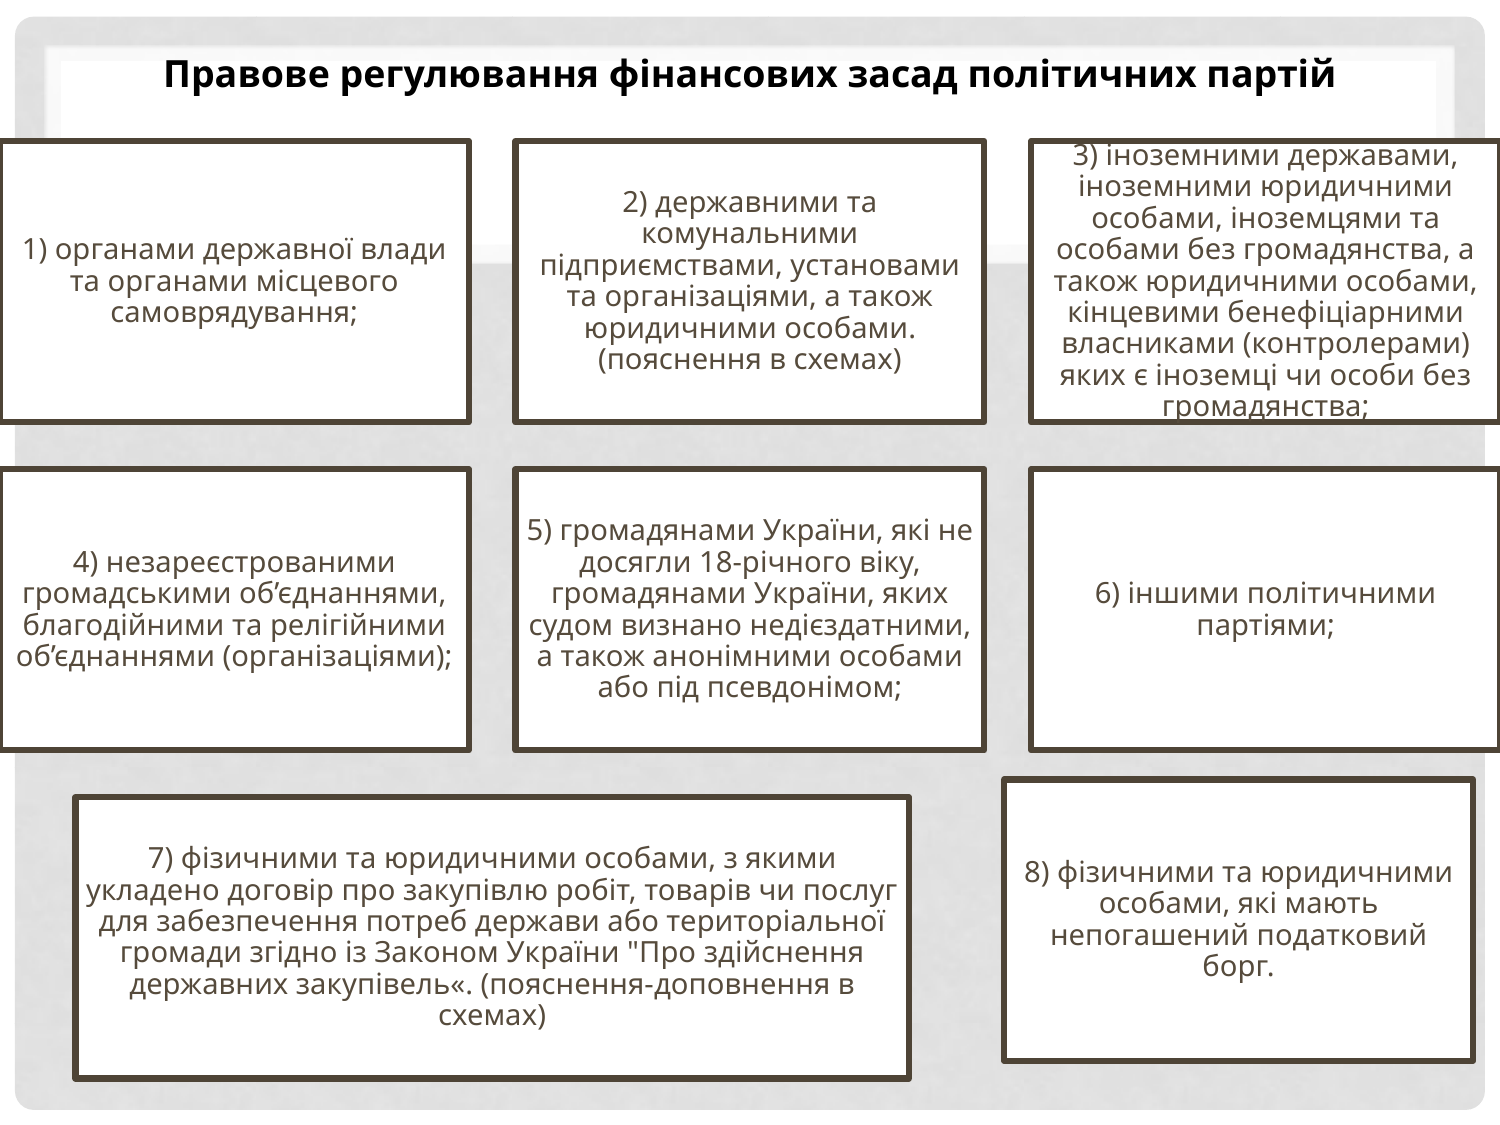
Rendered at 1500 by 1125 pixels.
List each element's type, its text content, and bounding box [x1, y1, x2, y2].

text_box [0, 125, 1500, 1095]
text_box Правове регулювання фінансових засад політичних партій [148, 42, 1500, 103]
